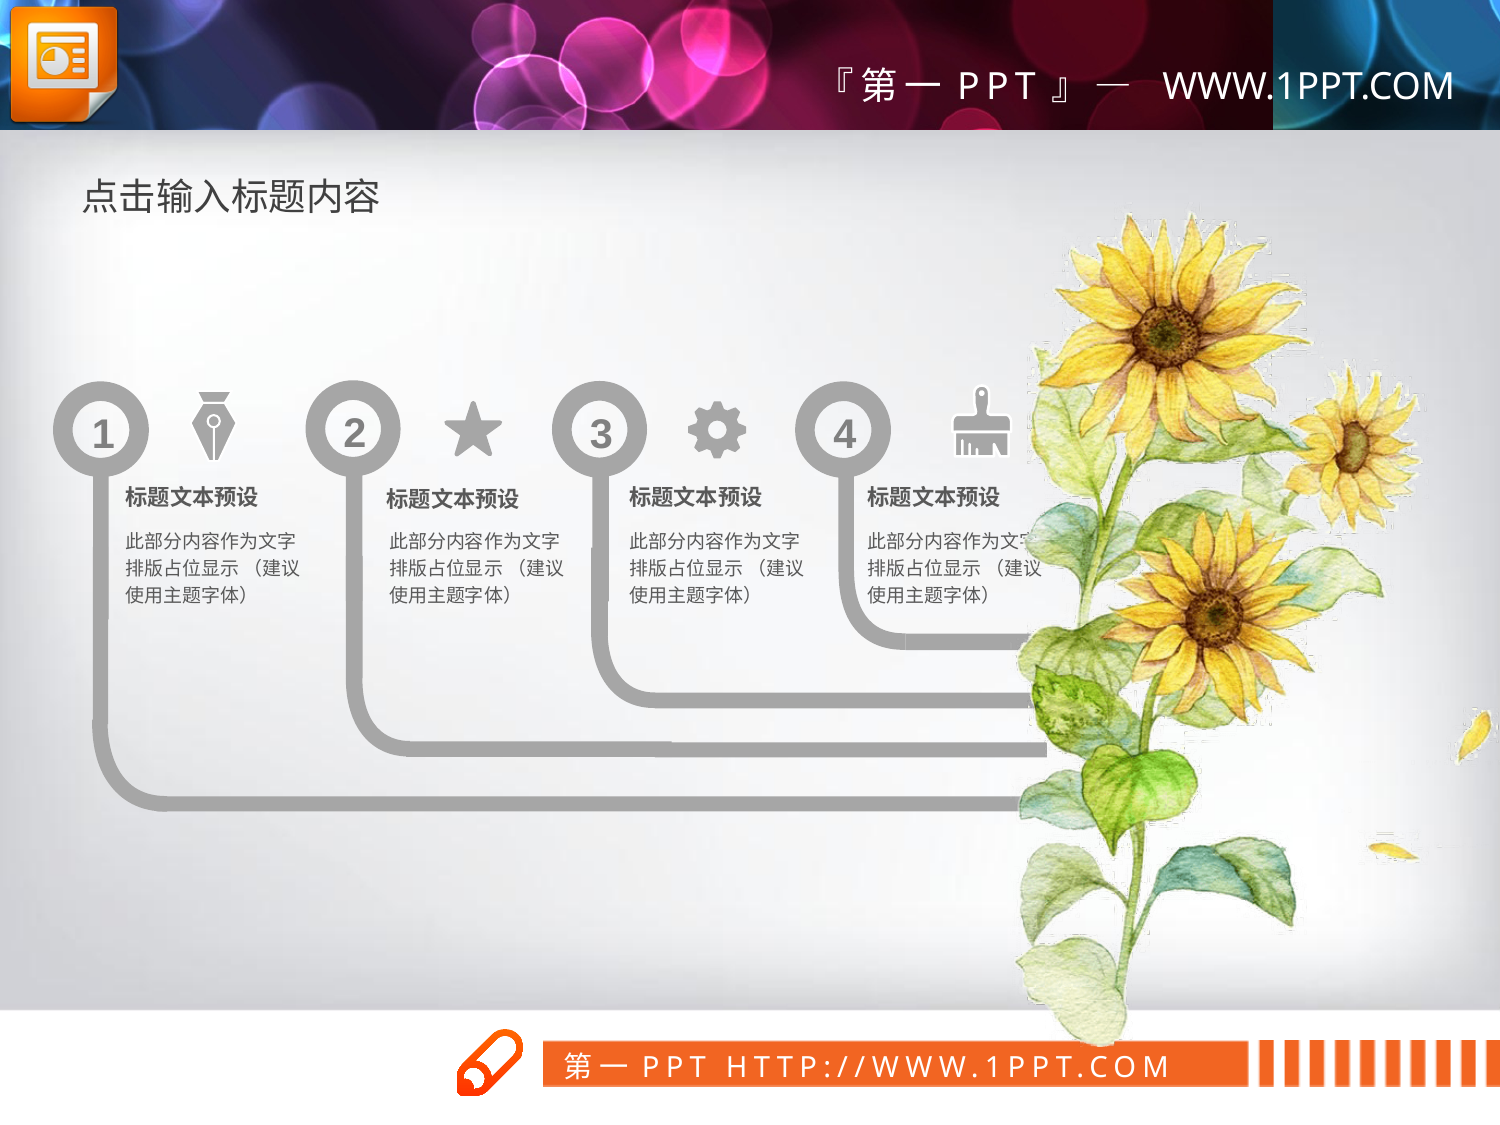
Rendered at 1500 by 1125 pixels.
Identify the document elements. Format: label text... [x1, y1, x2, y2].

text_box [52, 380, 1005, 812]
text_box 点击输入标题内容 [81, 164, 431, 227]
picture [0, 0, 1500, 1087]
